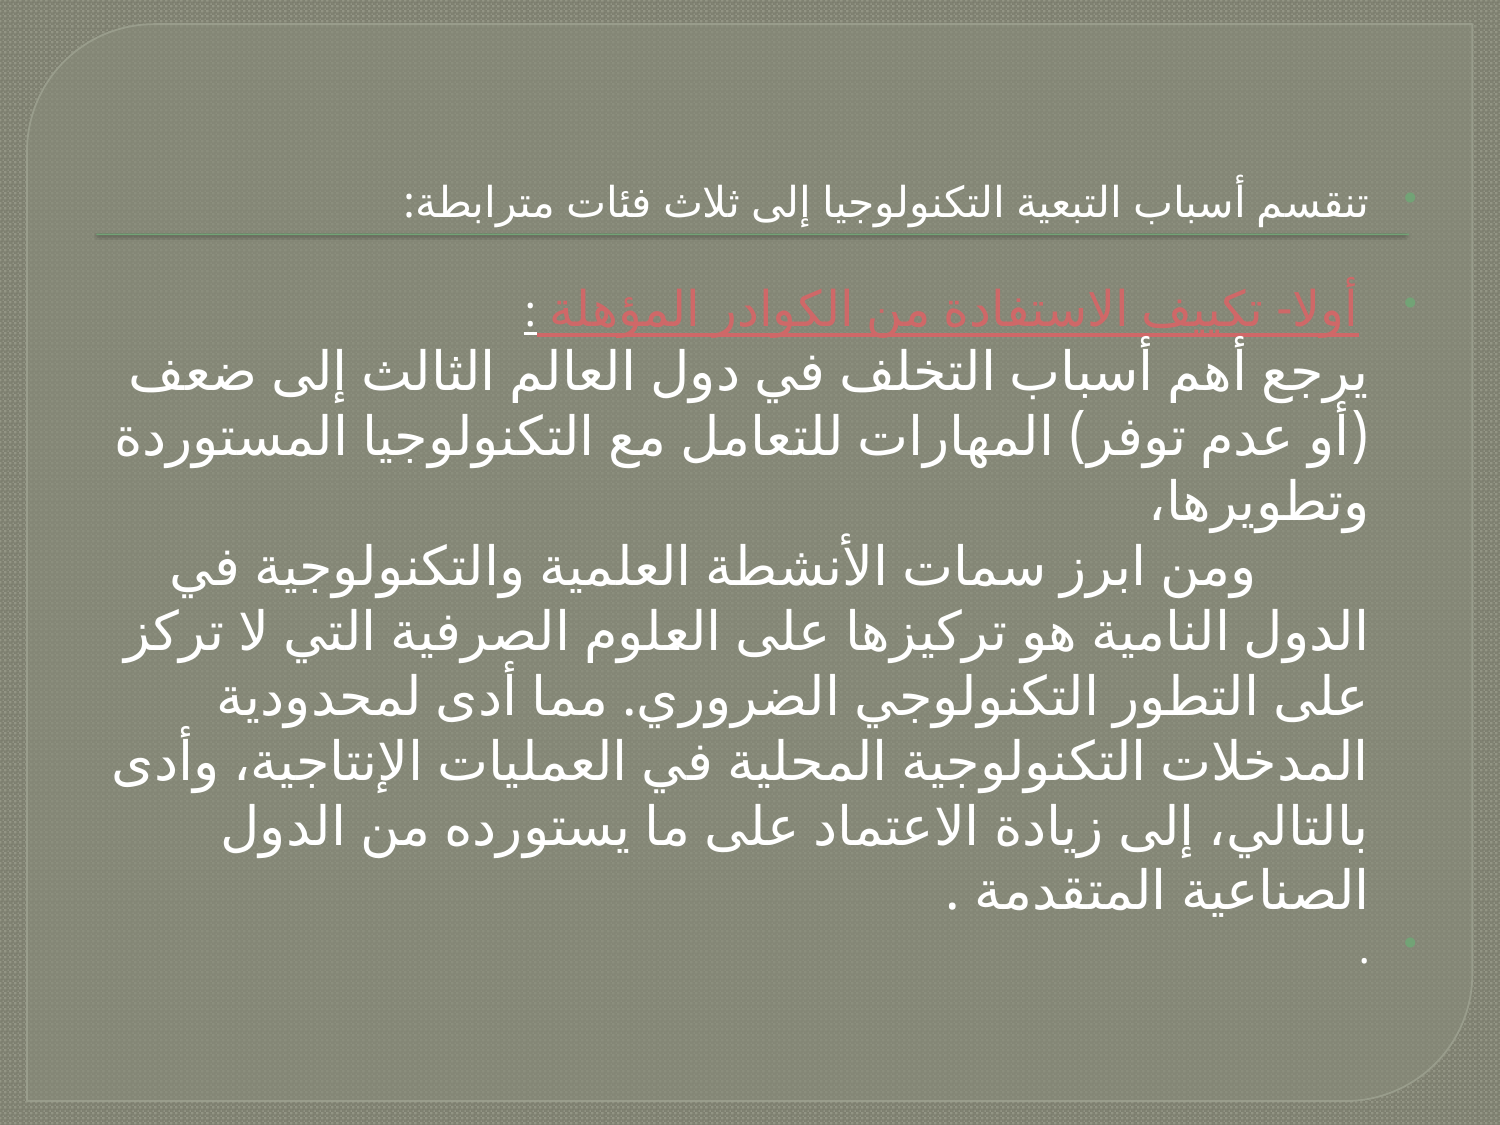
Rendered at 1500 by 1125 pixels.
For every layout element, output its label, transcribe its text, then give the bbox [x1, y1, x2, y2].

list تنقسم أسباب التبعية التكنولوجيا إلى ثلاث فئات مترابطة: أولا- تكييف الاستفادة من الكوادر المؤهلة : يرجع أهم أسباب التخلف في دول العالم الثالث إلى ضعف (أو عدم توفر) المهارات للتعامل مع التكنولوجيا المستوردة وتطويرها، ومن ابرز سمات الأنشطة العلمية والتكنولوجية في الدول النامية هو تركيزها على العلوم الصرفية التي لا تركز على التطور التكنولوجي الضروري. مما أدى لمحدودية المدخلات التكنولوجية المحلية في العمليات الإنتاجية، وأدى بالتالي، إلى زيادة الاعتماد على ما يستورده من الدول الصناعية المتقدمة . . [75, 117, 1425, 1013]
